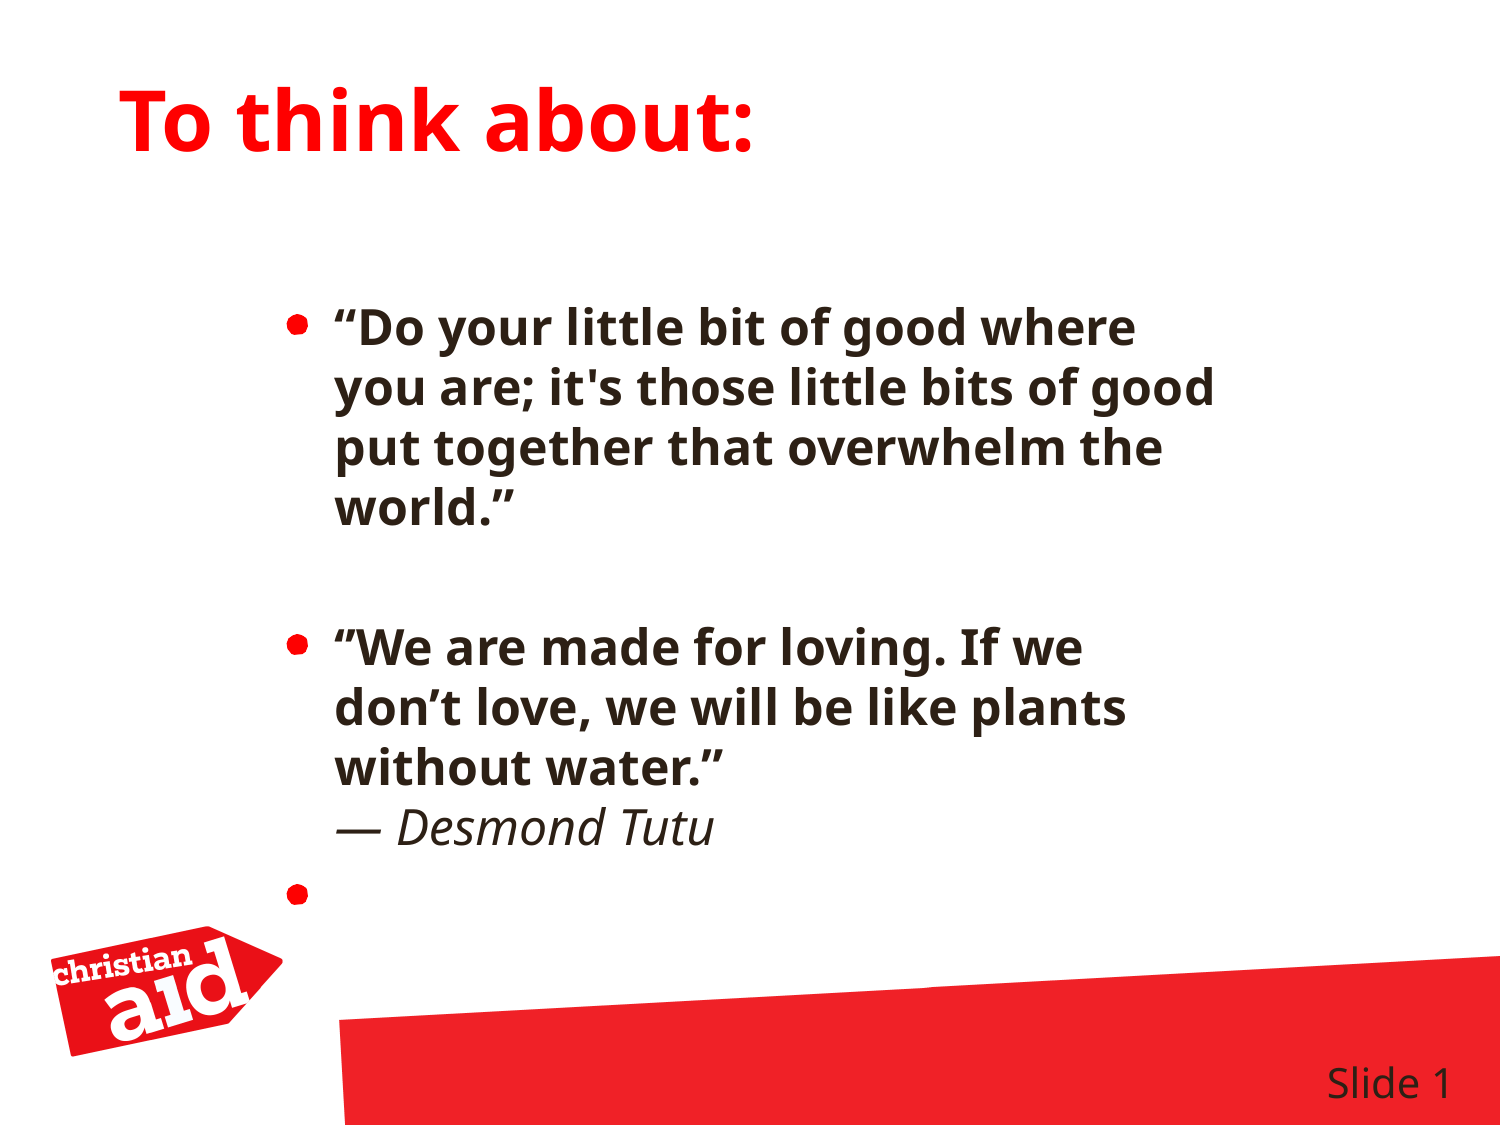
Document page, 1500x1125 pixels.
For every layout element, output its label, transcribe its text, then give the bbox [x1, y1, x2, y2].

slide_number Slide 1 [1293, 1041, 1471, 1122]
title To think about: [103, 59, 1397, 185]
list “Do your little bit of good where you are; it's those little bits of good put together that overwhelm the world.” ‘’We are made for loving. If we don’t love, we will be like plants without water.” ― Desmond Tutu [264, 287, 1236, 882]
picture [0, 0, 1500, 1125]
